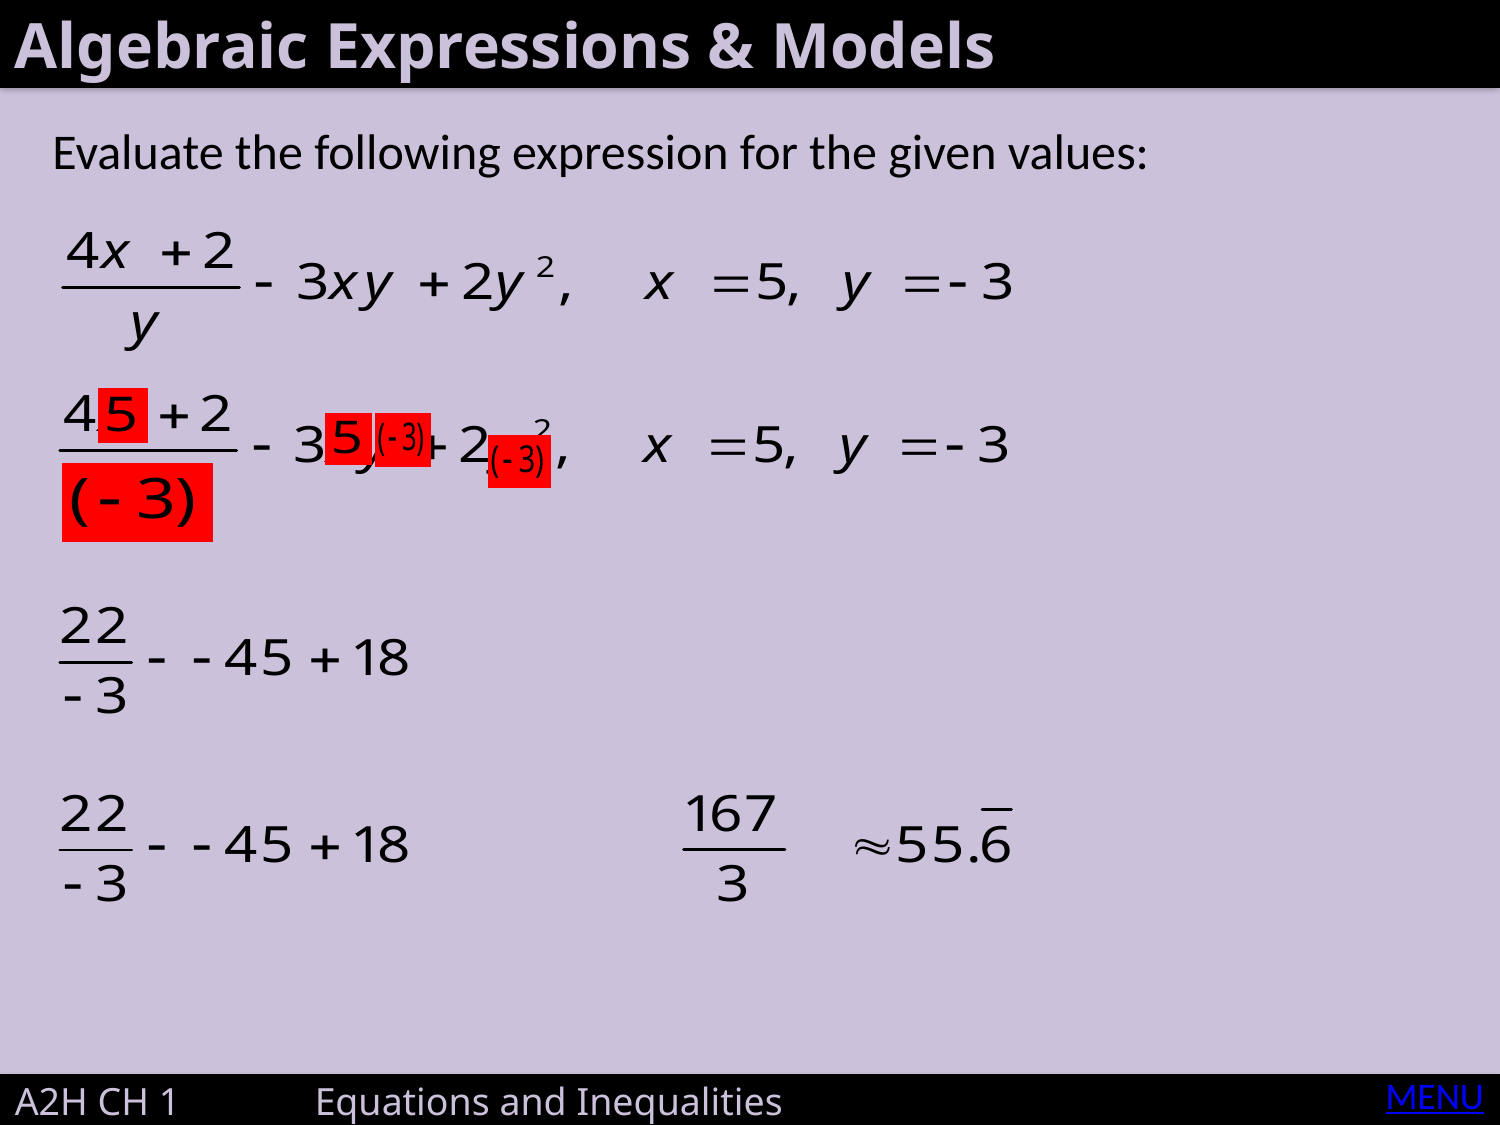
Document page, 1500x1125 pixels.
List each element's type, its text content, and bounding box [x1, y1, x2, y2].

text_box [49, 774, 420, 913]
text_box A2H CH 1 Equations and Inequalities [0, 1074, 1370, 1125]
text_box MENU [1370, 1064, 1500, 1125]
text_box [374, 412, 431, 467]
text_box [49, 374, 1023, 526]
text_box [49, 587, 420, 726]
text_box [52, 212, 1026, 363]
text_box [324, 412, 372, 466]
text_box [487, 434, 552, 489]
text_box Evaluate the following expression for the given values: [37, 112, 1463, 188]
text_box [839, 799, 1026, 876]
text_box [62, 462, 214, 542]
text_box Algebraic Expressions & Models [0, 0, 1500, 88]
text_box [97, 387, 148, 444]
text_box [673, 774, 796, 913]
